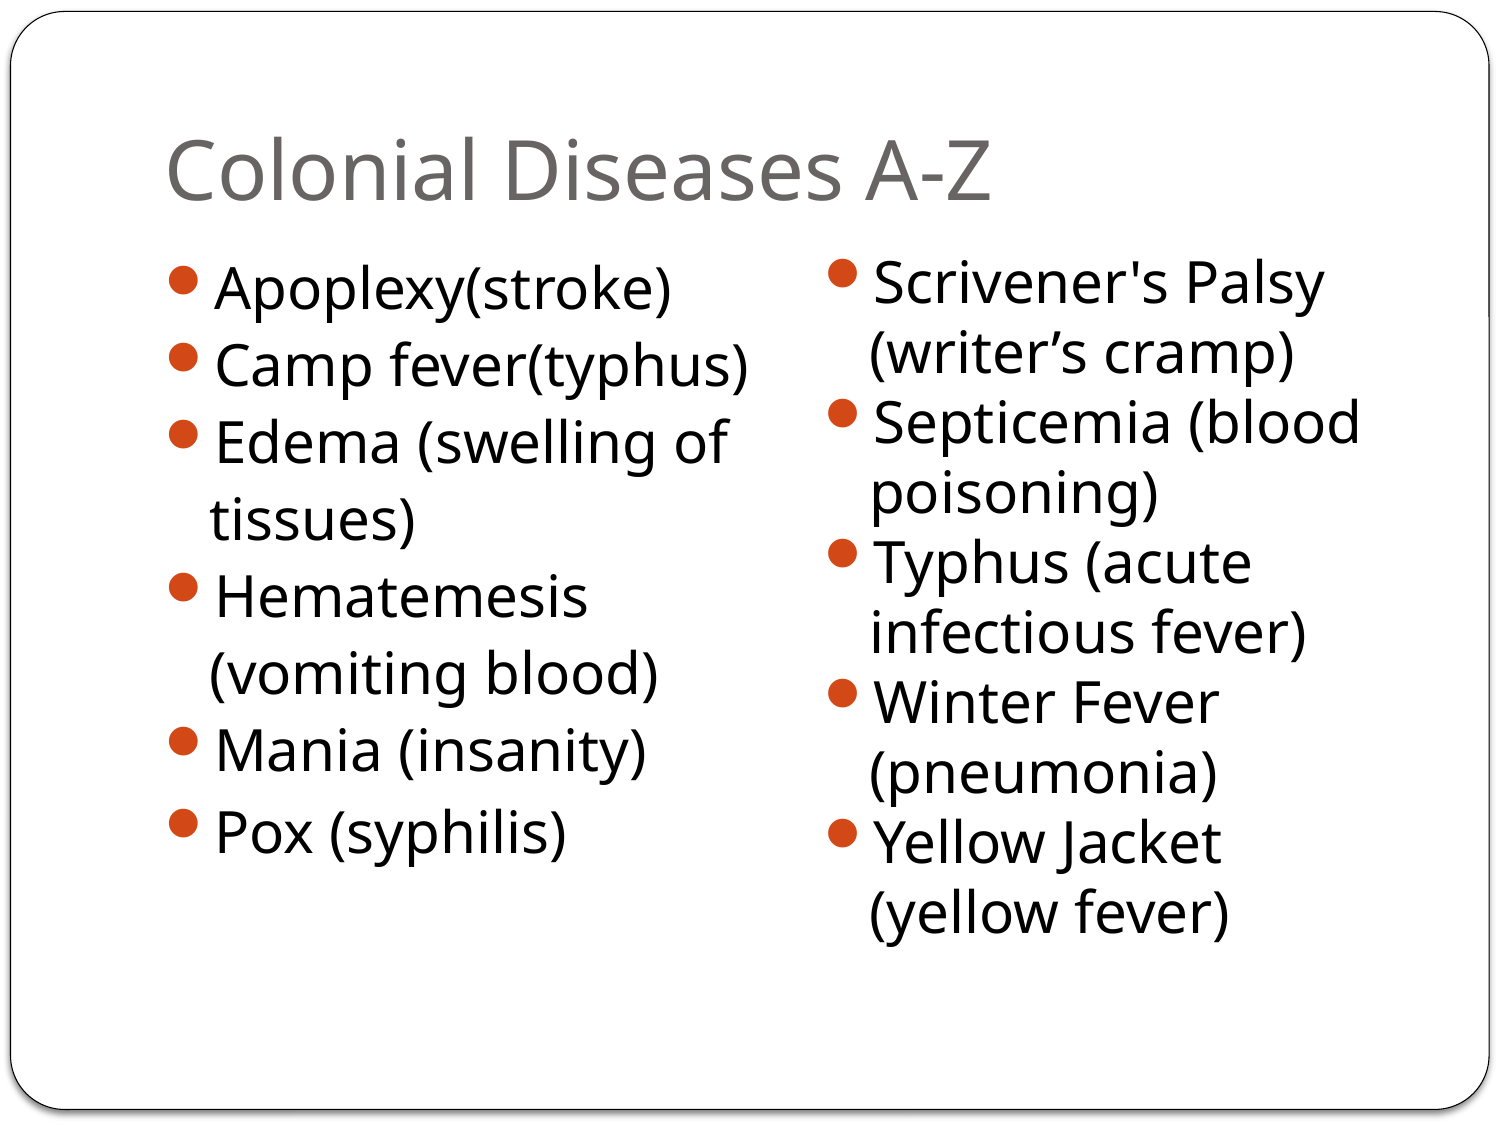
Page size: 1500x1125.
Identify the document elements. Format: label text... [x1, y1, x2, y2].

title Colonial Diseases A-Z [150, 45, 1425, 233]
list Apoplexy(stroke) Camp fever(typhus) Edema (swelling of tissues) Hematemesis (vomiting blood) Mania (insanity) Pox (syphilis) [150, 237, 765, 988]
list Scrivener's Palsy (writer’s cramp) Septicemia (blood poisoning) Typhus (acute infectious fever) Winter Fever (pneumonia) Yellow Jacket (yellow fever) [809, 237, 1425, 988]
